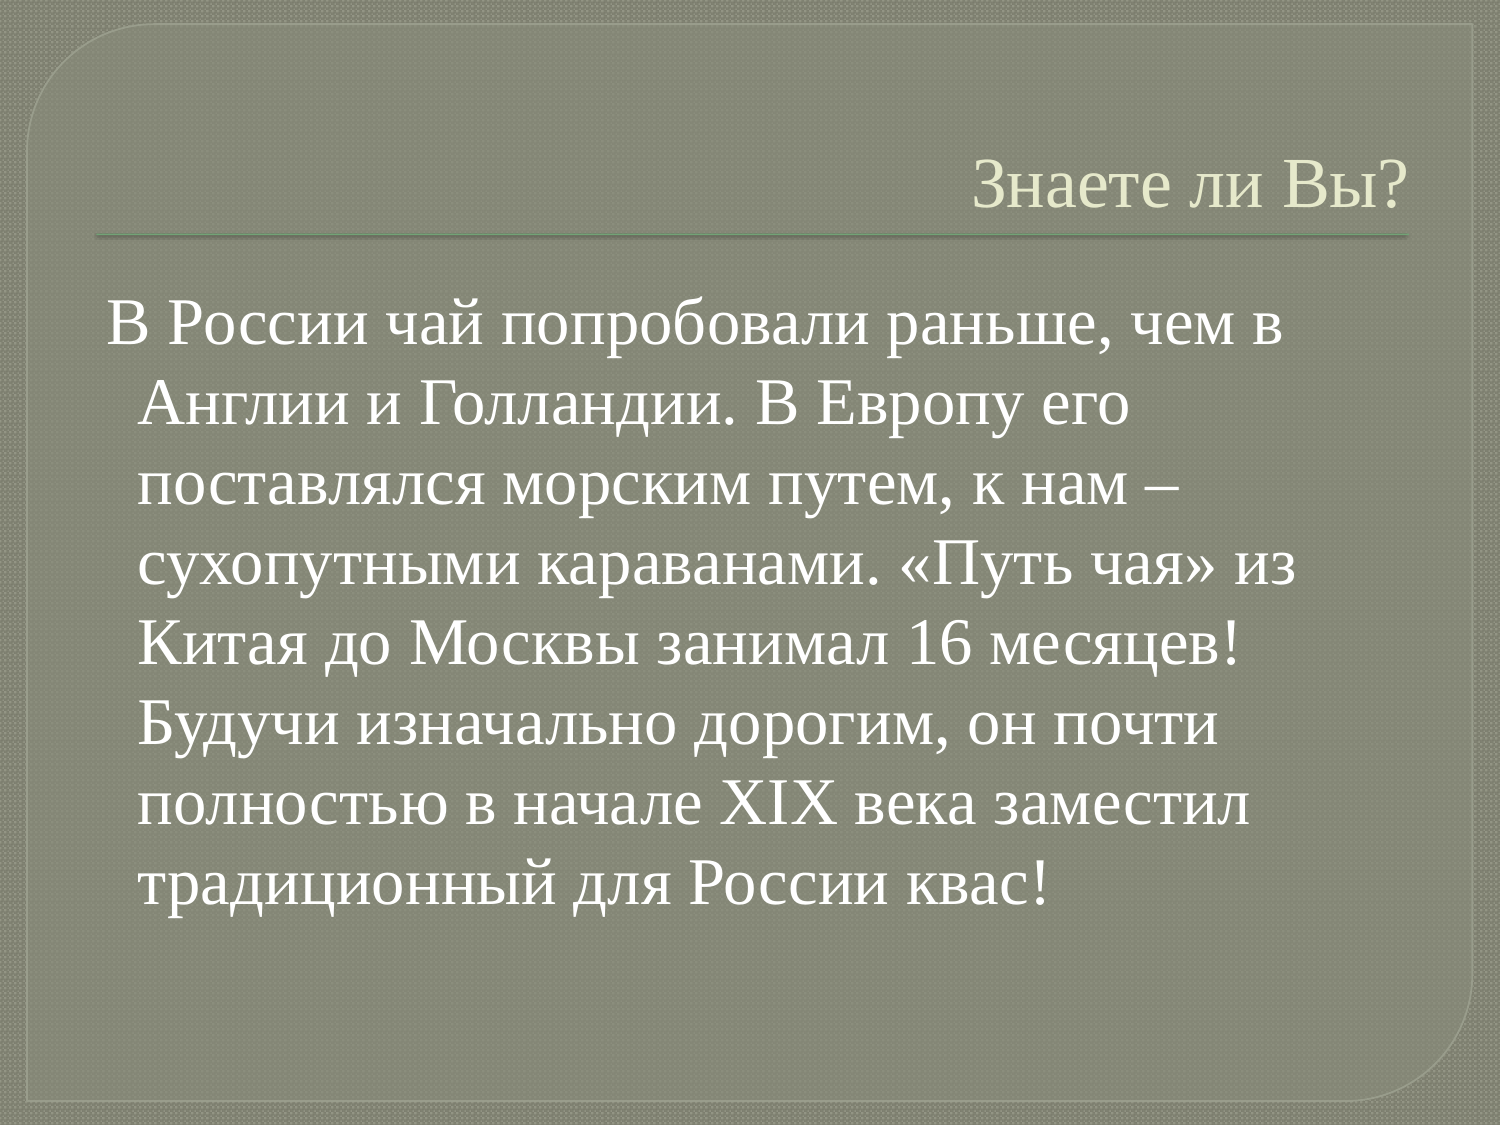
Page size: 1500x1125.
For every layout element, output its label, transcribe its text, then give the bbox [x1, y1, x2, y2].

title Знаете ли Вы? [75, 41, 1425, 230]
list В России чай попробовали раньше, чем в Англии и Голландии. В Европу его поставлялся морским путем, к нам – сухопутными караванами. «Путь чая» из Китая до Москвы занимал 16 месяцев! Будучи изначально дорогим, он почти полностью в начале XIX века заместил традиционный для России квас! [75, 270, 1425, 1013]
